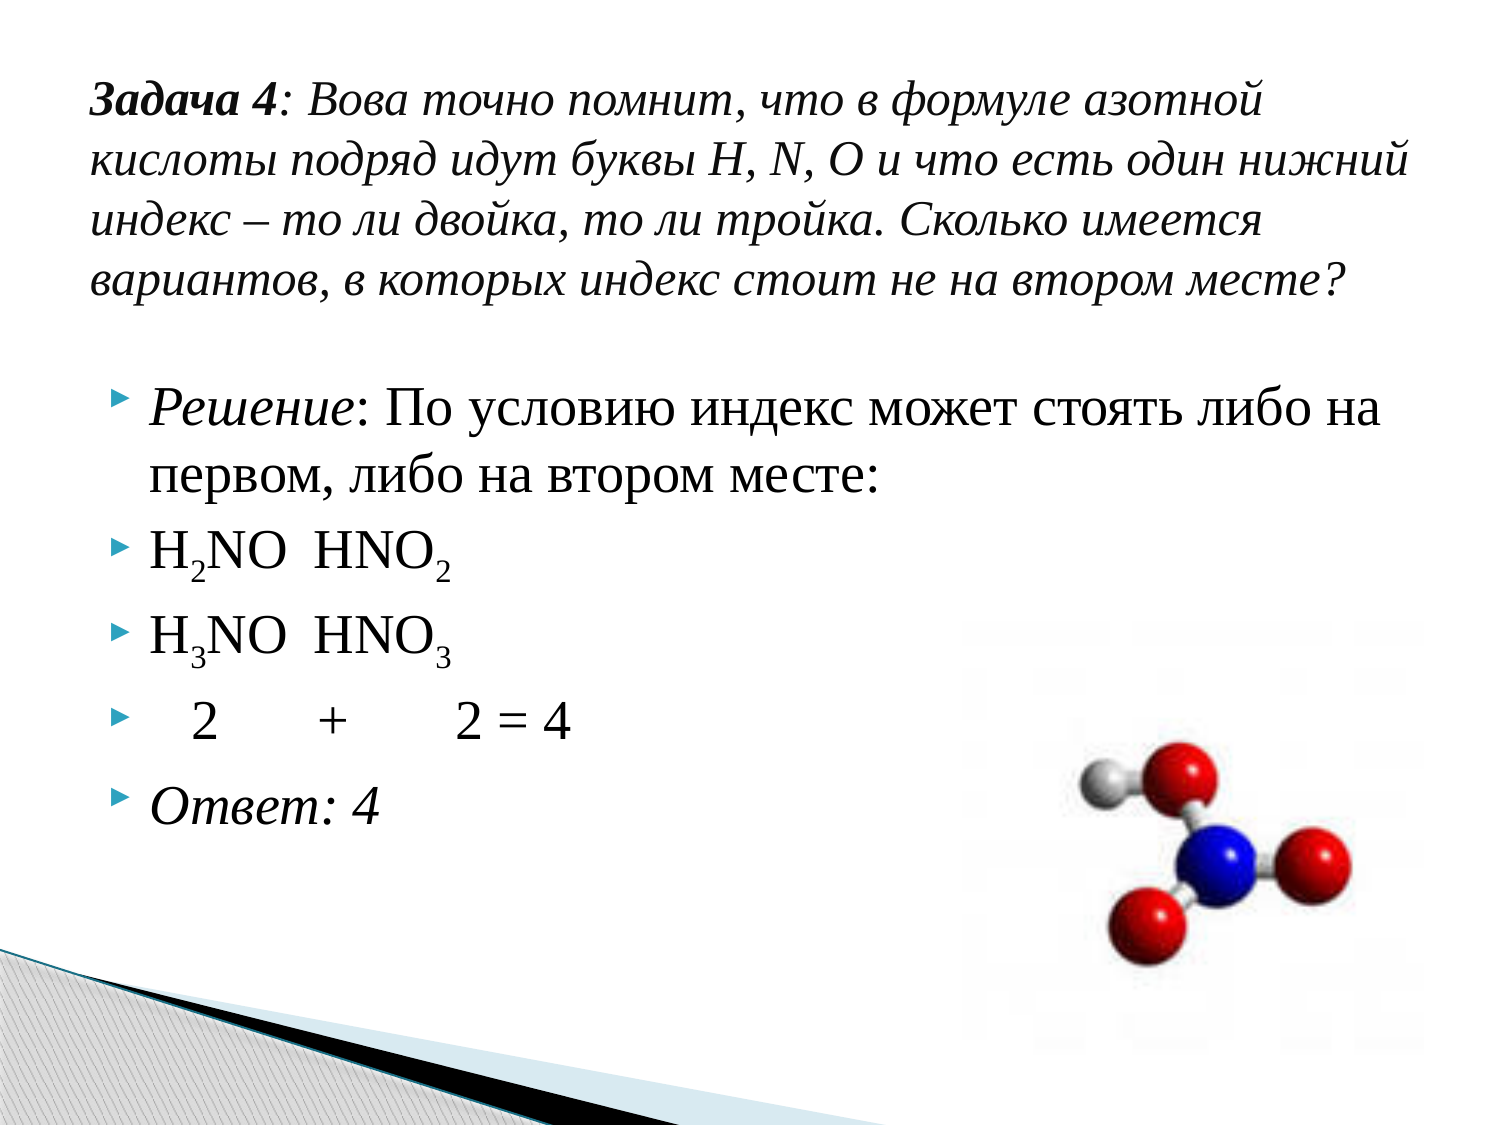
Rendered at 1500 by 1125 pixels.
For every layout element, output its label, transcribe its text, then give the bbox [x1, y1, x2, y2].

list Решение: По условию индекс может стоять либо на первом, либо на втором месте: H2NO HNO2 H3NO HNO3 2 + 2 = 4 Ответ: 4 [75, 361, 1425, 986]
title Задача 4: Вова точно помнит, что в формуле азотной кислоты подряд идут буквы H, N, O и что есть один нижний индекс – то ли двойка, то ли тройка. Сколько имеется вариантов, в которых индекс стоит не на втором месте? [75, 45, 1425, 327]
picture [962, 621, 1424, 1071]
